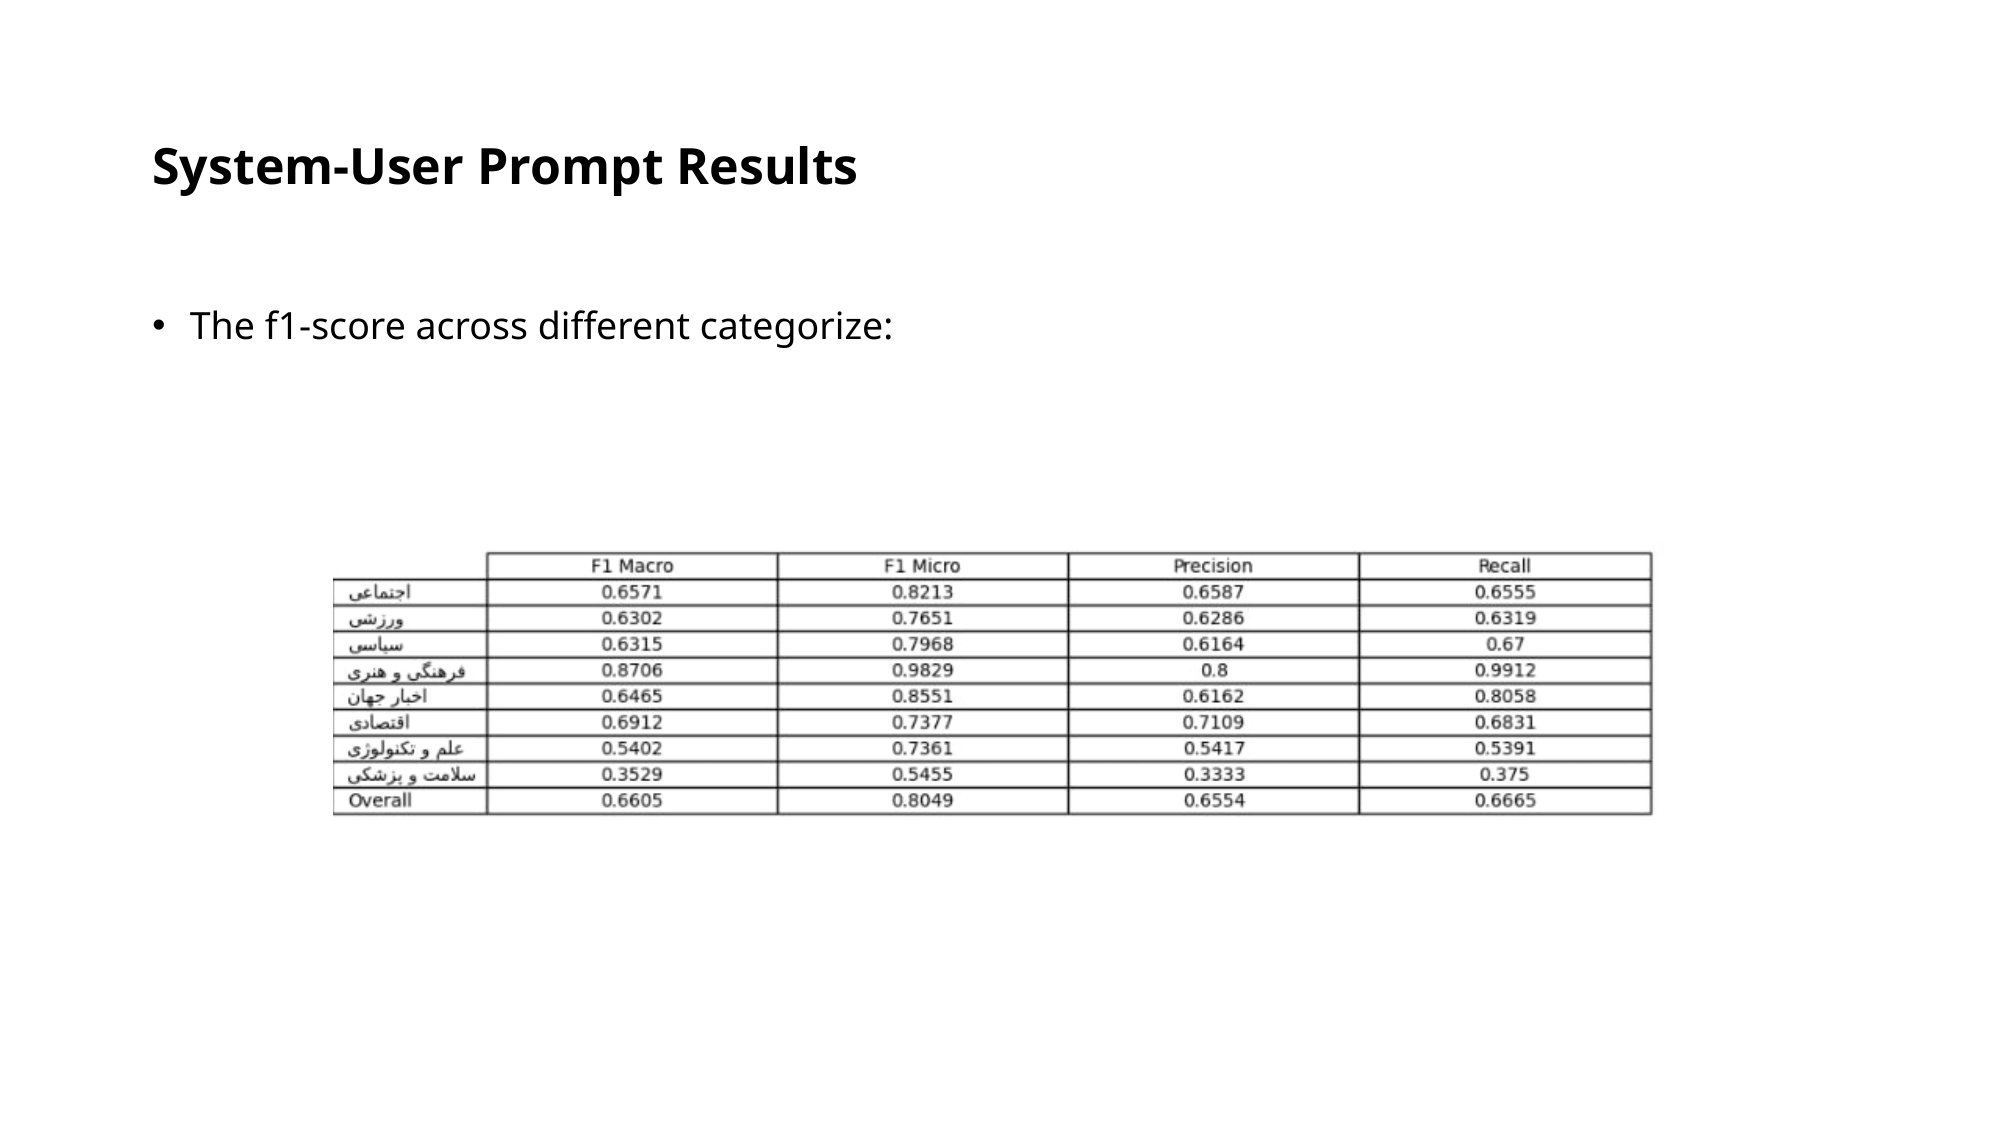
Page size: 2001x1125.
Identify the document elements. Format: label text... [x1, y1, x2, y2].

title System-User Prompt Results [137, 59, 1863, 278]
list The f1-score across different categorize: [137, 299, 1863, 1014]
picture [332, 421, 1667, 948]
